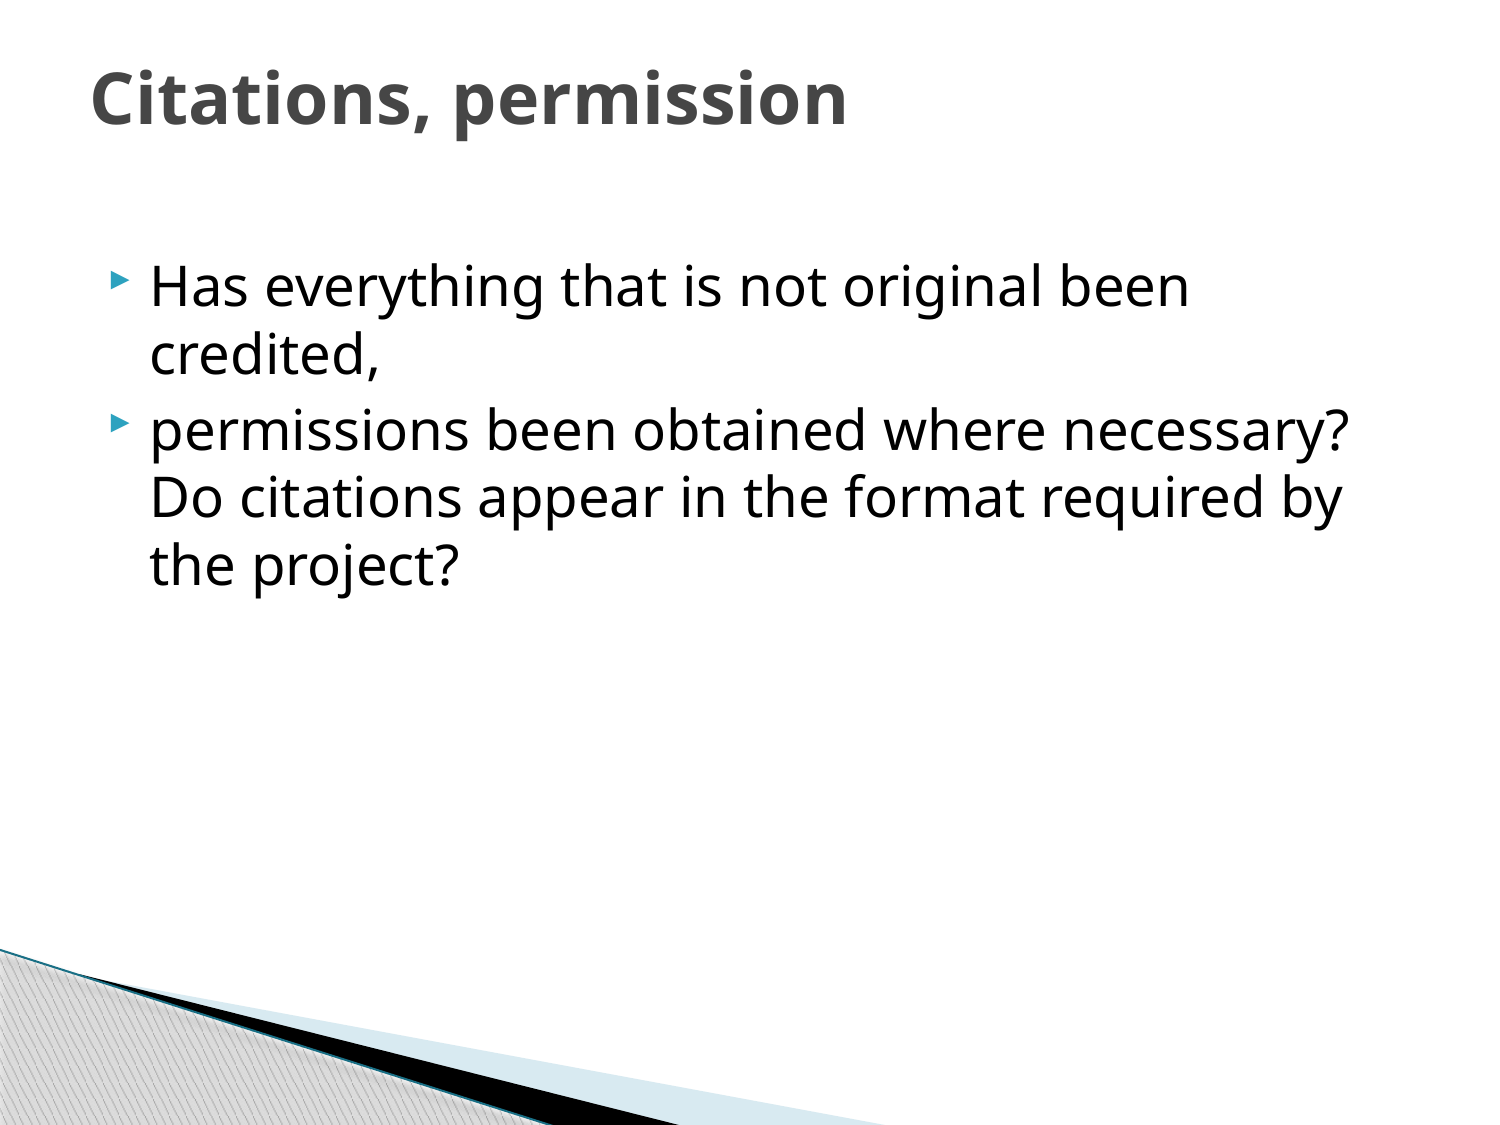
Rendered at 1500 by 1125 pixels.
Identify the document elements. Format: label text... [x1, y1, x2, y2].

title Citations, permission [75, 45, 1425, 233]
list Has everything that is not original been credited, permissions been obtained where necessary? Do citations appear in the format required by the project? [75, 243, 1425, 986]
